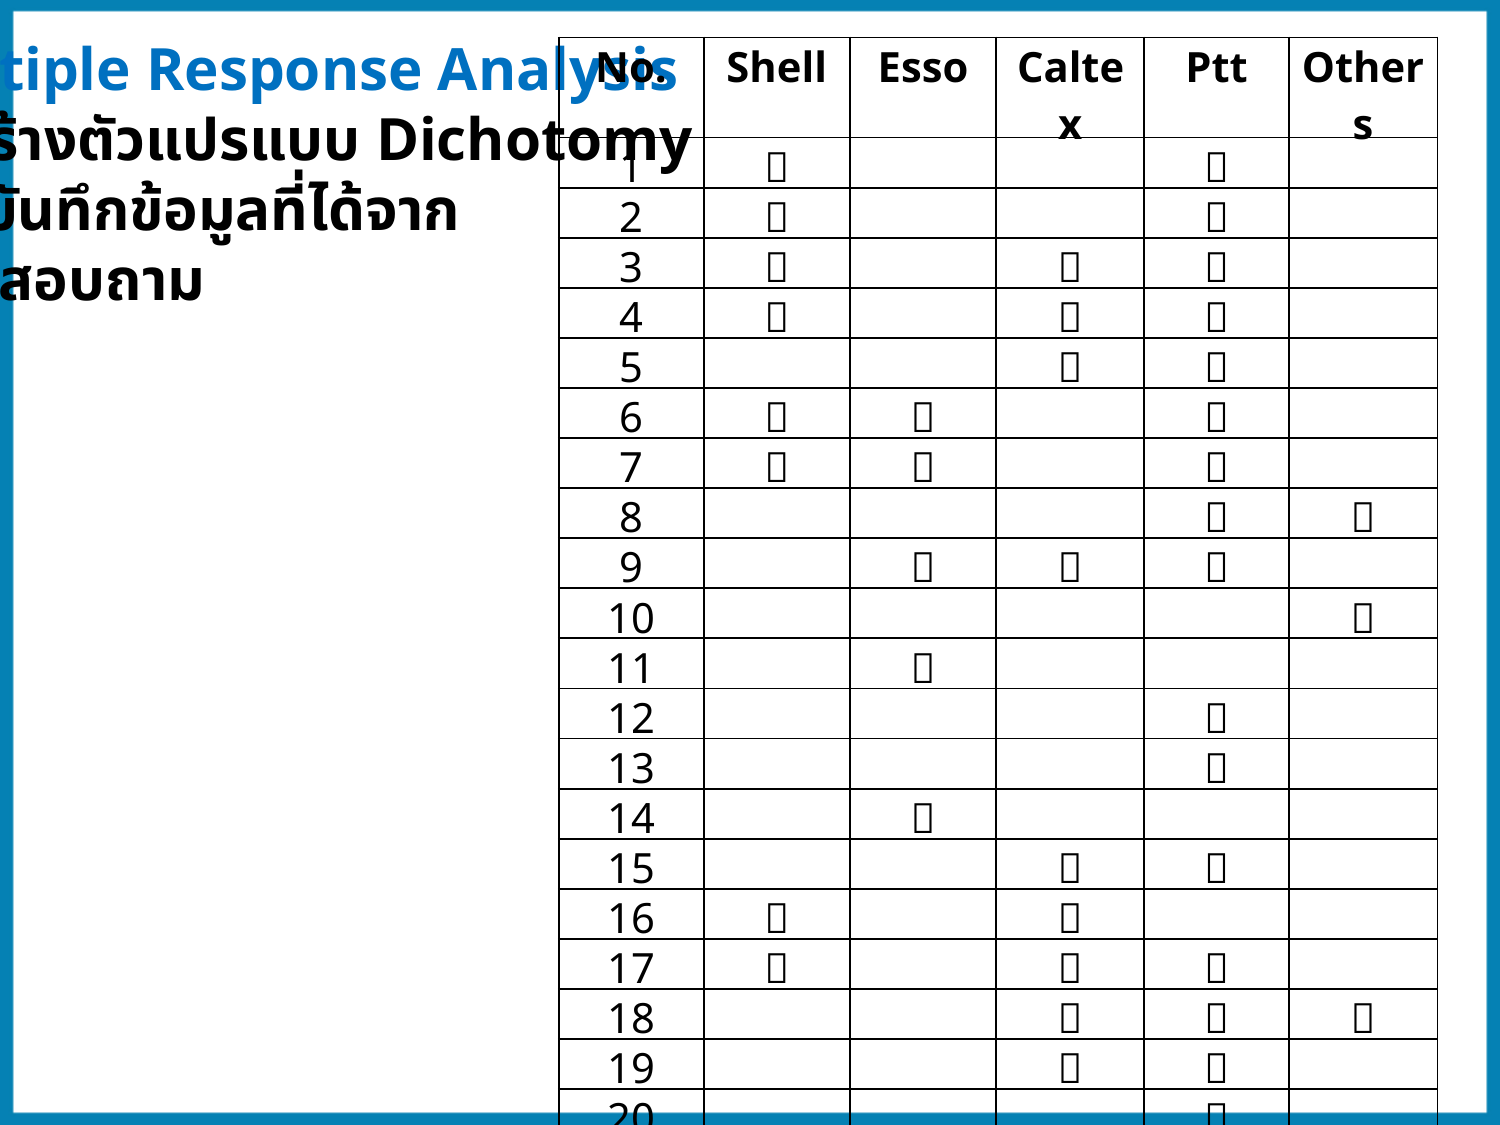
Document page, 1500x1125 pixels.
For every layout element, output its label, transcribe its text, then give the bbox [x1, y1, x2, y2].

table_cell 13 [560, 739, 703, 788]
table_cell 15 [560, 840, 703, 888]
table_cell  [851, 539, 995, 587]
table_cell 20 [560, 1090, 703, 1125]
table_cell [851, 990, 995, 1038]
table_cell  [997, 940, 1143, 988]
table_cell [997, 639, 1143, 688]
table_cell  [1290, 589, 1437, 637]
table_cell [705, 1040, 849, 1088]
table_cell [1145, 890, 1288, 938]
table_cell [997, 389, 1143, 437]
table_cell  [1145, 239, 1288, 287]
table_cell [1290, 689, 1437, 738]
table_cell [1290, 439, 1437, 487]
table_cell 2 [560, 189, 703, 237]
table_cell [1290, 289, 1437, 337]
picture [13, 320, 558, 1113]
table_cell 14 [560, 790, 703, 838]
text_box Multiple Response Analysis จงสร้างตัวแปรแบบ Dichotomy และบันทึกข้อมูลที่ได้จาก แบบสอบถาม [0, 24, 708, 320]
table_cell [851, 138, 995, 187]
picture [13, 11, 1487, 1113]
table_cell  [705, 890, 849, 938]
table_cell [997, 1090, 1143, 1125]
table_cell [1290, 639, 1437, 688]
table_cell [997, 489, 1143, 537]
table_cell [1145, 639, 1288, 688]
table_cell [997, 189, 1143, 237]
table_cell [1290, 138, 1437, 187]
table_cell 6 [560, 389, 703, 437]
table_cell [705, 489, 849, 537]
table_cell [1290, 389, 1437, 437]
table_cell [1290, 339, 1437, 387]
table_cell  [1145, 189, 1288, 237]
table_cell  [1145, 1090, 1288, 1125]
table_cell [705, 840, 849, 888]
table_cell [997, 790, 1143, 838]
table_cell [851, 689, 995, 738]
table_cell [851, 289, 995, 337]
table_cell  [1145, 689, 1288, 738]
table_cell  [1145, 439, 1288, 487]
table_cell [705, 689, 849, 738]
table_cell [851, 1040, 995, 1088]
table_cell 1 [560, 138, 703, 187]
table_cell [851, 189, 995, 237]
table_cell [1290, 1040, 1437, 1088]
table_cell [1290, 239, 1437, 287]
table_cell  [997, 289, 1143, 337]
table_cell 16 [560, 890, 703, 938]
table_cell  [705, 189, 849, 237]
table_cell  [1145, 539, 1288, 587]
table_cell  [1145, 840, 1288, 888]
table_cell [1290, 1090, 1437, 1125]
table_cell  [1290, 489, 1437, 537]
table_cell  [997, 990, 1143, 1038]
table_cell [851, 589, 995, 637]
table_cell  [997, 890, 1143, 938]
table_cell [997, 439, 1143, 487]
table_cell 18 [560, 990, 703, 1038]
table_cell 4 [560, 289, 703, 337]
table_cell [997, 138, 1143, 187]
table_cell [1290, 790, 1437, 838]
table_cell 3 [560, 239, 703, 287]
table_cell 19 [560, 1040, 703, 1088]
table_header Ptt [1145, 38, 1288, 137]
table_cell [851, 890, 995, 938]
table_cell  [997, 539, 1143, 587]
table_cell 8 [560, 489, 703, 537]
table_cell 7 [560, 439, 703, 487]
table_cell  [851, 389, 995, 437]
table_header Caltex [997, 38, 1143, 137]
table_cell [1290, 940, 1437, 988]
table_cell  [1290, 990, 1437, 1038]
table_cell [705, 739, 849, 788]
table_cell 17 [560, 940, 703, 988]
table_cell [997, 589, 1143, 637]
table_cell 11 [560, 639, 703, 688]
table_cell  [997, 1040, 1143, 1088]
table_header Others [1290, 38, 1437, 137]
table_cell [705, 589, 849, 637]
table_header No. [560, 38, 703, 137]
table_cell [851, 339, 995, 387]
table_cell 10 [560, 589, 703, 637]
table_cell [851, 1090, 995, 1125]
table_cell  [997, 239, 1143, 287]
table_cell  [1145, 389, 1288, 437]
table_cell [1290, 739, 1437, 788]
table_cell 9 [560, 539, 703, 587]
table_cell 12 [560, 689, 703, 738]
table_cell  [1145, 138, 1288, 187]
table_cell [851, 239, 995, 287]
table_cell [1290, 539, 1437, 587]
table_cell  [705, 389, 849, 437]
table_cell 5 [560, 339, 703, 387]
table_cell [851, 739, 995, 788]
table_cell  [1145, 940, 1288, 988]
table_cell [1145, 790, 1288, 838]
table_cell  [1145, 339, 1288, 387]
table_cell  [705, 940, 849, 988]
table_cell  [851, 439, 995, 487]
table_cell  [705, 439, 849, 487]
table_header Shell [705, 38, 849, 137]
table_cell  [705, 138, 849, 187]
table_cell  [851, 790, 995, 838]
table_cell  [1145, 289, 1288, 337]
table_cell [851, 840, 995, 888]
table_cell  [1145, 1040, 1288, 1088]
table_header Esso [851, 38, 995, 137]
table_cell  [1145, 990, 1288, 1038]
table_cell [1145, 589, 1288, 637]
table_cell  [705, 239, 849, 287]
table_cell  [997, 840, 1143, 888]
table_cell [705, 790, 849, 838]
table_cell  [851, 639, 995, 688]
table_cell [705, 1090, 849, 1125]
table_cell [1290, 890, 1437, 938]
table_cell [997, 739, 1143, 788]
table_cell [705, 639, 849, 688]
table_cell  [997, 339, 1143, 387]
table_cell  [705, 289, 849, 337]
table_cell [851, 489, 995, 537]
table_cell [997, 689, 1143, 738]
table_cell [1290, 840, 1437, 888]
table_cell  [1145, 739, 1288, 788]
table_cell [705, 990, 849, 1038]
table_cell [705, 339, 849, 387]
table_cell [705, 539, 849, 587]
table_cell [1290, 189, 1437, 237]
table_cell [851, 940, 995, 988]
table_cell  [1145, 489, 1288, 537]
